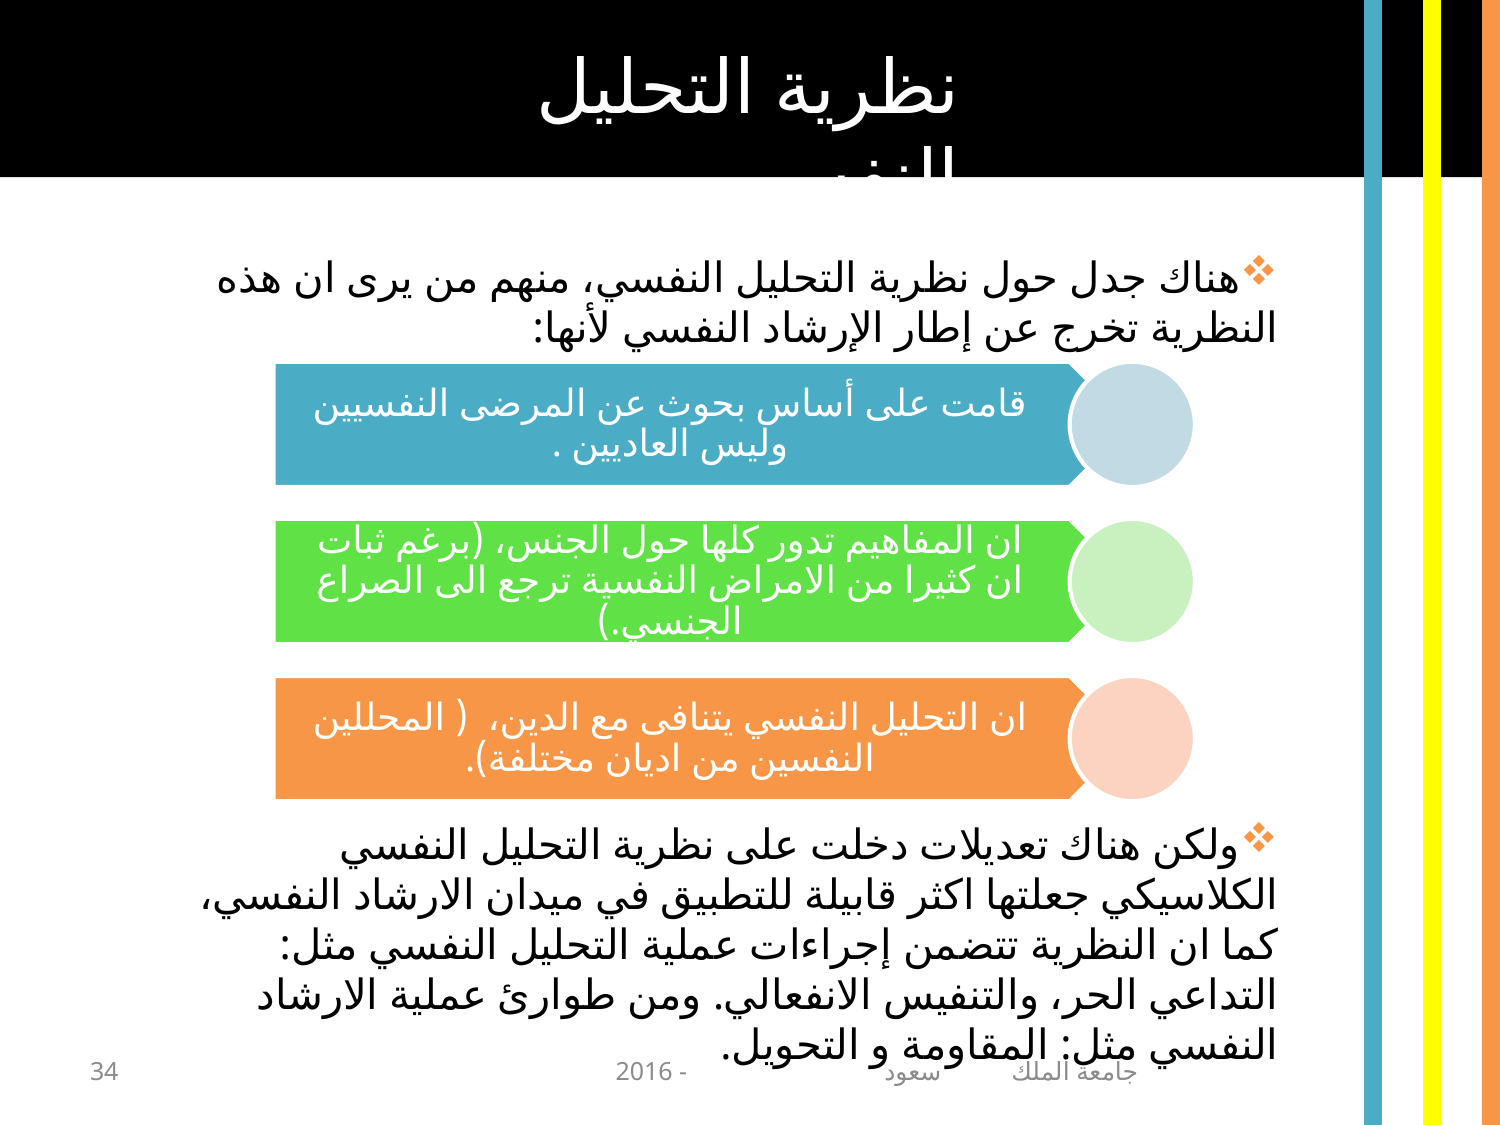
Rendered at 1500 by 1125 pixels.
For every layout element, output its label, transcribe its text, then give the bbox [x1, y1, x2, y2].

text_box نظرية التحليل النفسي [348, 30, 975, 226]
footer جامعة الملك سعود - 2016 [512, 1042, 988, 1103]
text_box [0, 0, 1362, 179]
text_box [1362, 0, 1384, 365]
text_box هناك جدل حول نظرية التحليل النفسي، منهم من يرى ان هذه النظرية تخرج عن إطار الإرشاد النفسي لأنها: [147, 243, 1294, 359]
text_box [1480, 0, 1500, 1125]
slide_number 34 [75, 1042, 425, 1103]
text_box [1384, 0, 1421, 179]
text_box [88, 361, 1381, 802]
text_box [1421, 0, 1443, 1125]
text_box [1362, 805, 1384, 1125]
text_box ولكن هناك تعديلات دخلت على نظرية التحليل النفسي الكلاسيكي جعلتها اكثر قابيلة للتطبيق في ميدان الارشاد النفسي، كما ان النظرية تتضمن إجراءات عملية التحليل النفسي مثل: التداعي الحر، والتنفيس الانفعالي. ومن طوارئ عملية الارشاد النفسي مثل: المقاومة و التحويل. [171, 810, 1294, 1125]
text_box [1443, 0, 1480, 179]
